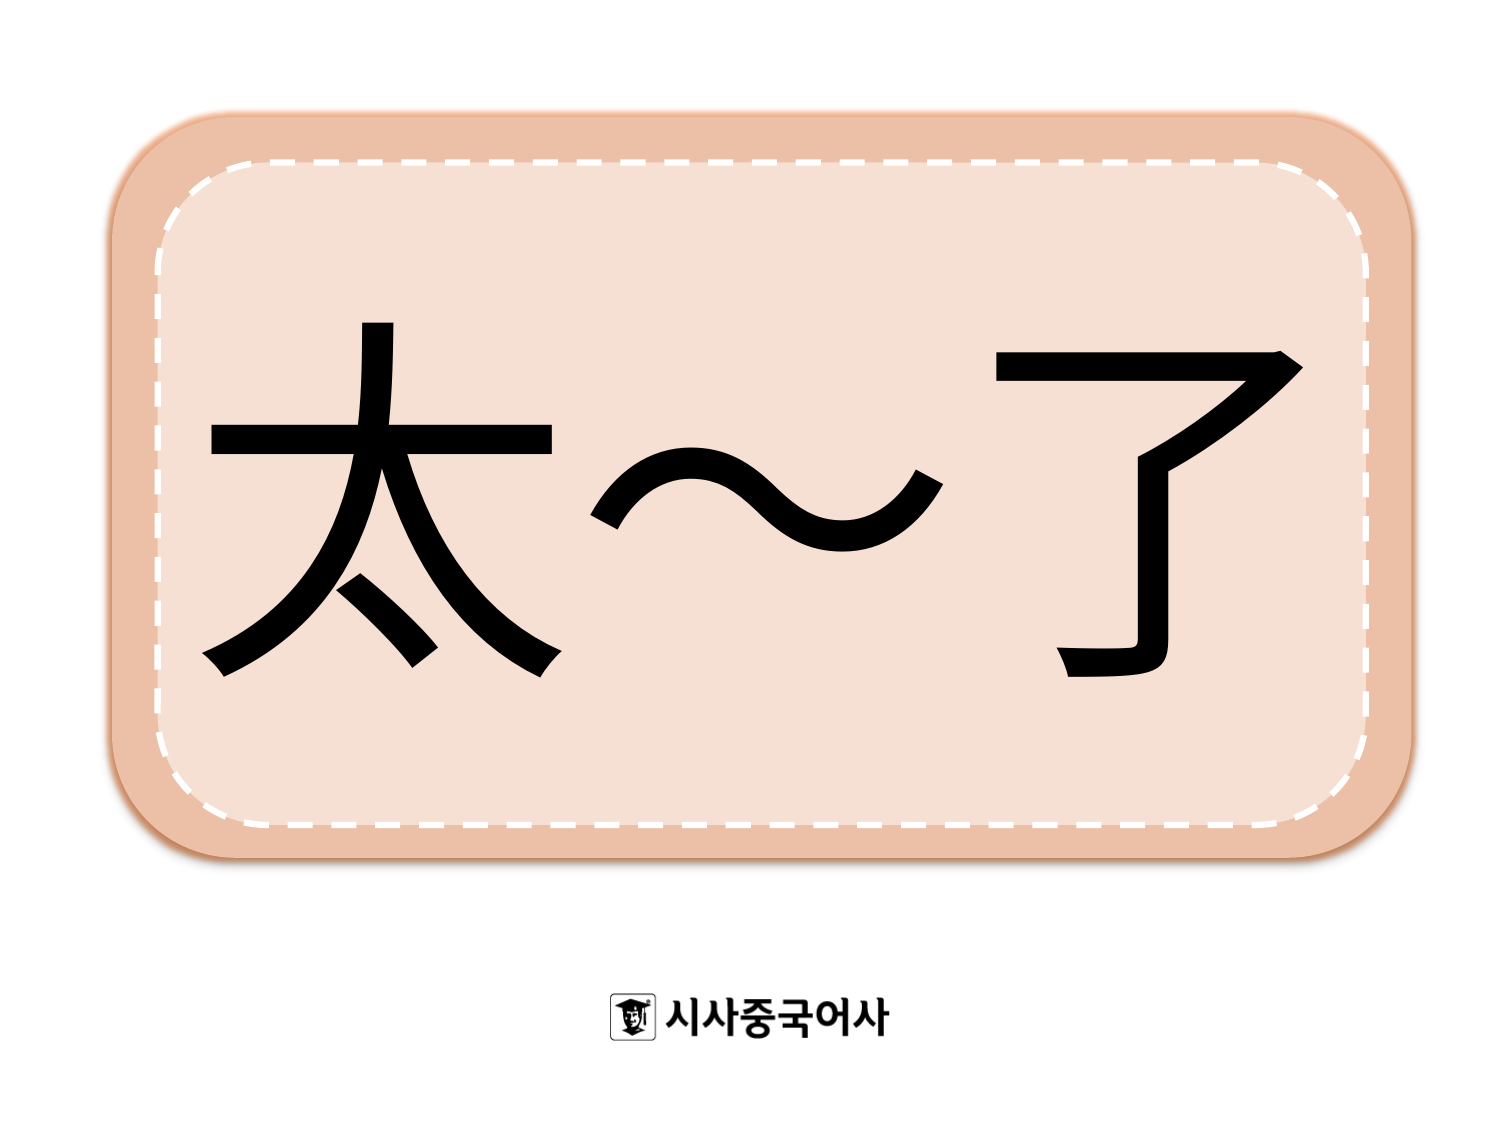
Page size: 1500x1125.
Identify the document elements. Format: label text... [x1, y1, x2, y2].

picture [602, 987, 898, 1047]
text_box 太～了 [162, 160, 1371, 824]
